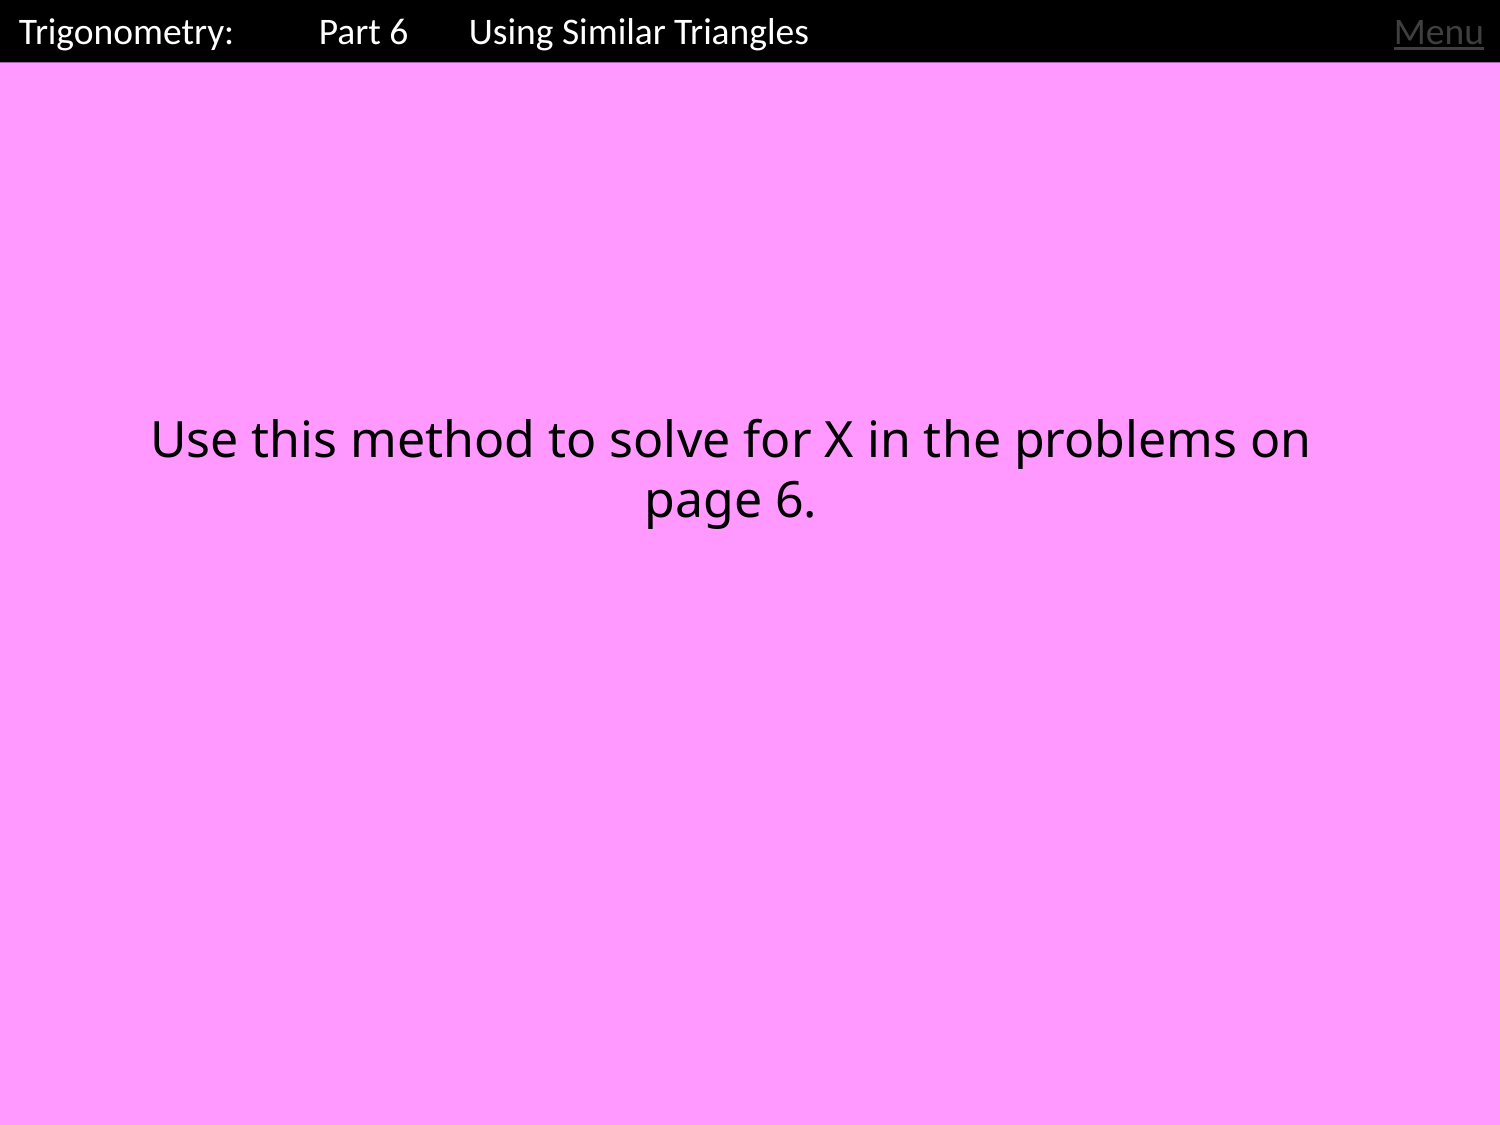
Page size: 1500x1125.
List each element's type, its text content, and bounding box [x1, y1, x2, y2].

text_box [0, 0, 1500, 64]
text_box Use this method to solve for X in the problems on page 6. [87, 399, 1375, 535]
text_box Trigonometry: Part 6 Using Similar Triangles [4, 0, 825, 60]
text_box Menu [1379, 0, 1500, 60]
